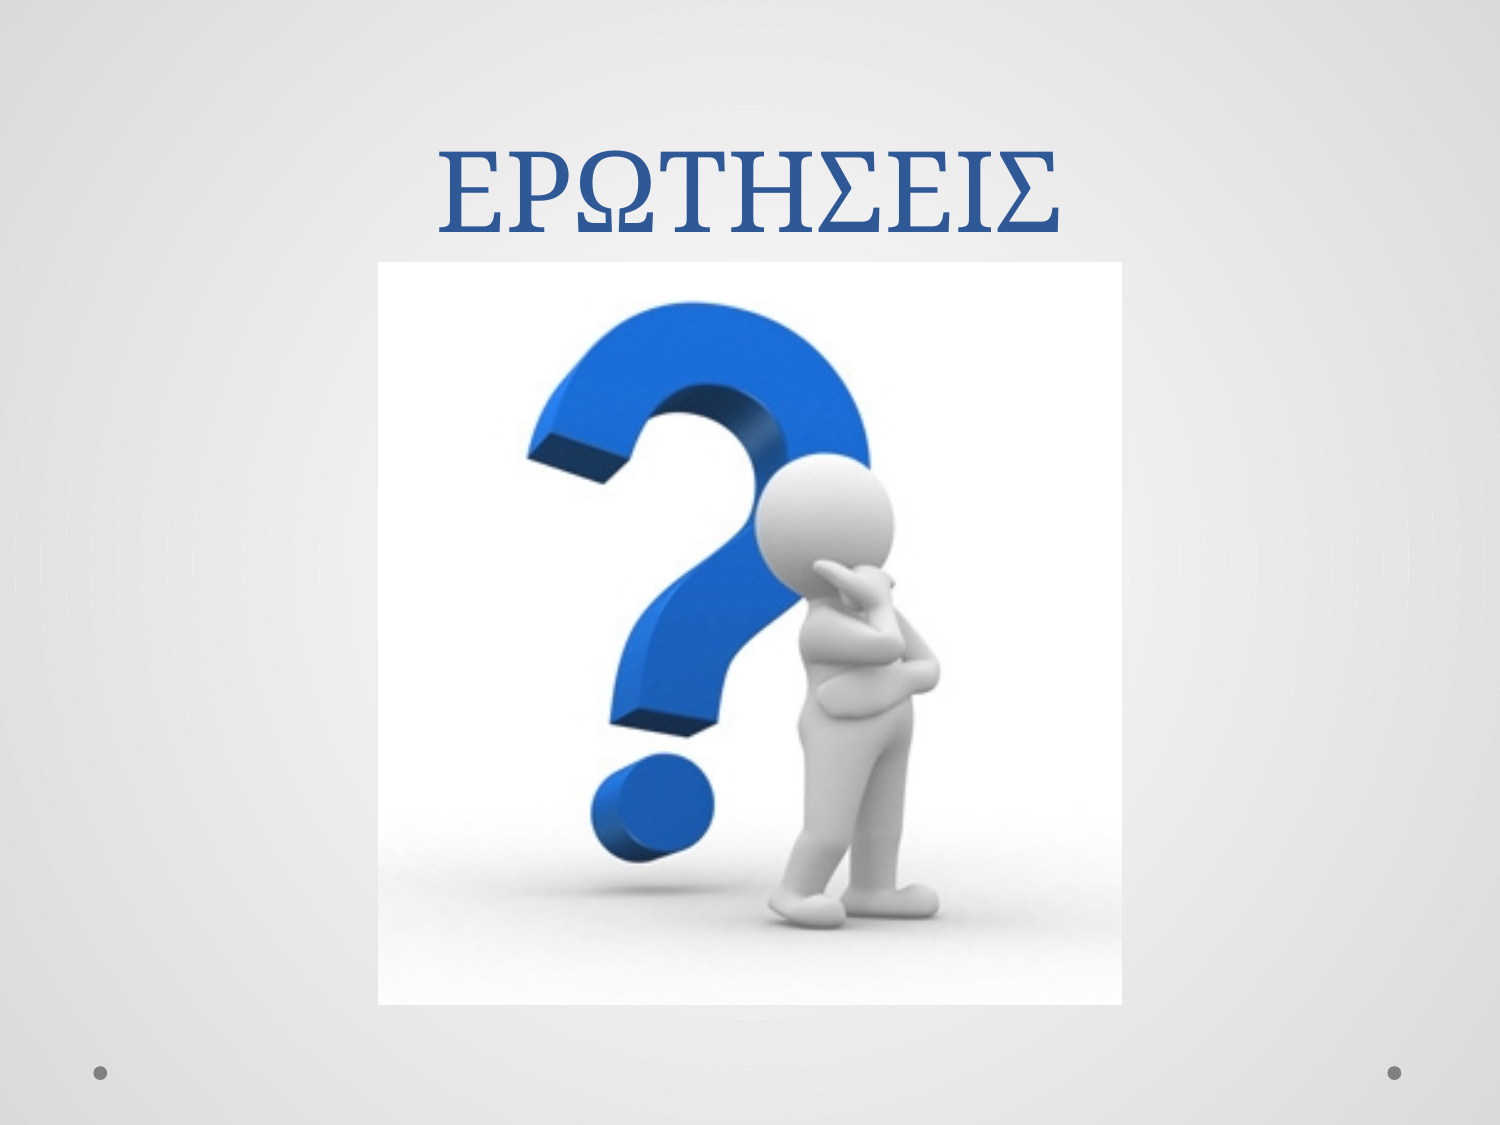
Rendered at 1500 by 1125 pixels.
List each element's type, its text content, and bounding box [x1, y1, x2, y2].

title ΕΡΩΤΗΣΕΙΣ [75, 0, 1425, 261]
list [74, 262, 1426, 1006]
